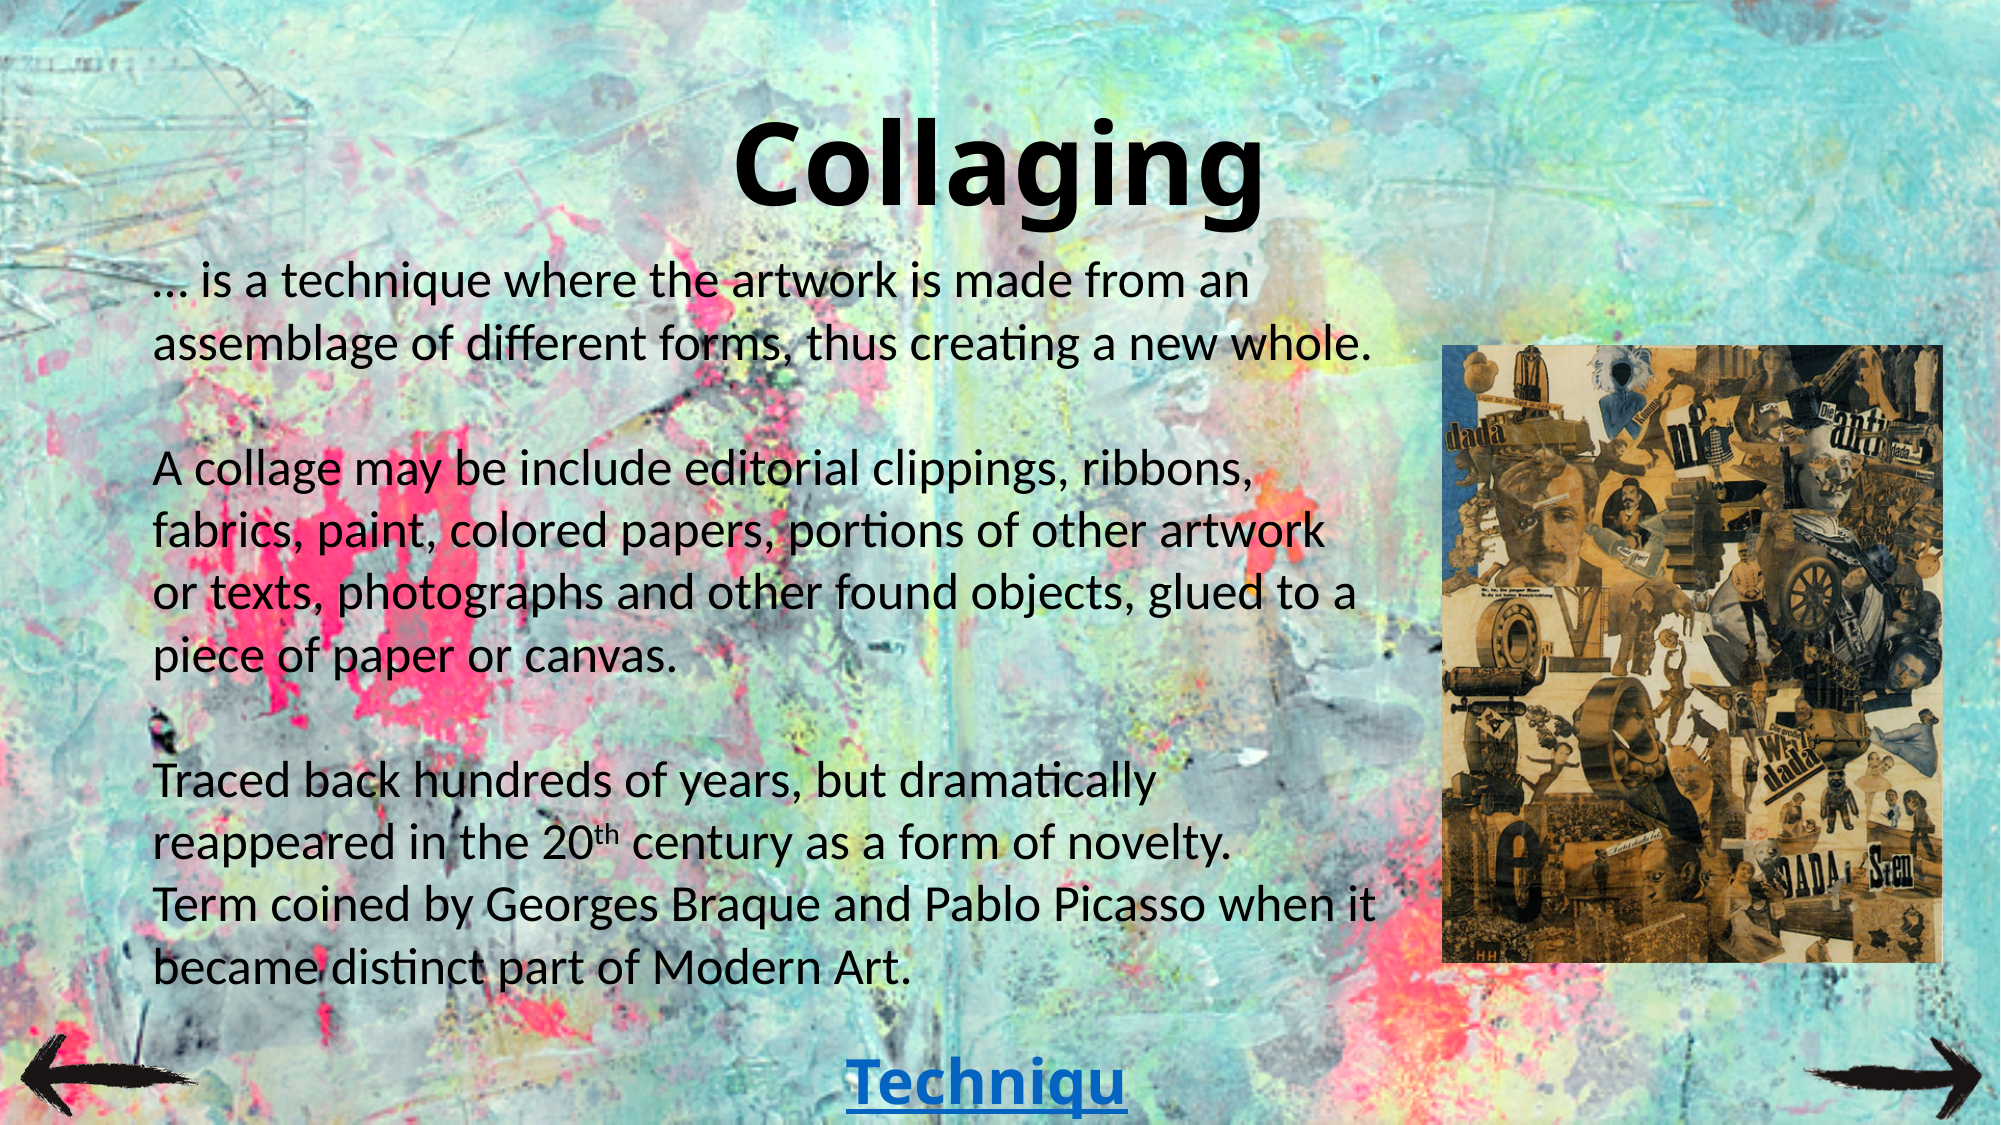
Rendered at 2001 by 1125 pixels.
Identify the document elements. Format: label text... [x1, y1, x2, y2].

list … is a technique where the artwork is made from an assemblage of different forms, thus creating a new whole. A collage may be include editorial clippings, ribbons, fabrics, paint, colored papers, portions of other artwork or texts, photographs and other found objects, glued to a piece of paper or canvas. Traced back hundreds of years, but dramatically reappeared in the 20th century as a form of novelty. Term coined by Georges Braque and Pablo Picasso when it became distinct part of Modern Art. [137, 238, 1395, 1014]
text_box Techniques [830, 1034, 1169, 1125]
title Collaging [137, 59, 1863, 278]
picture [0, 0, 2001, 1125]
